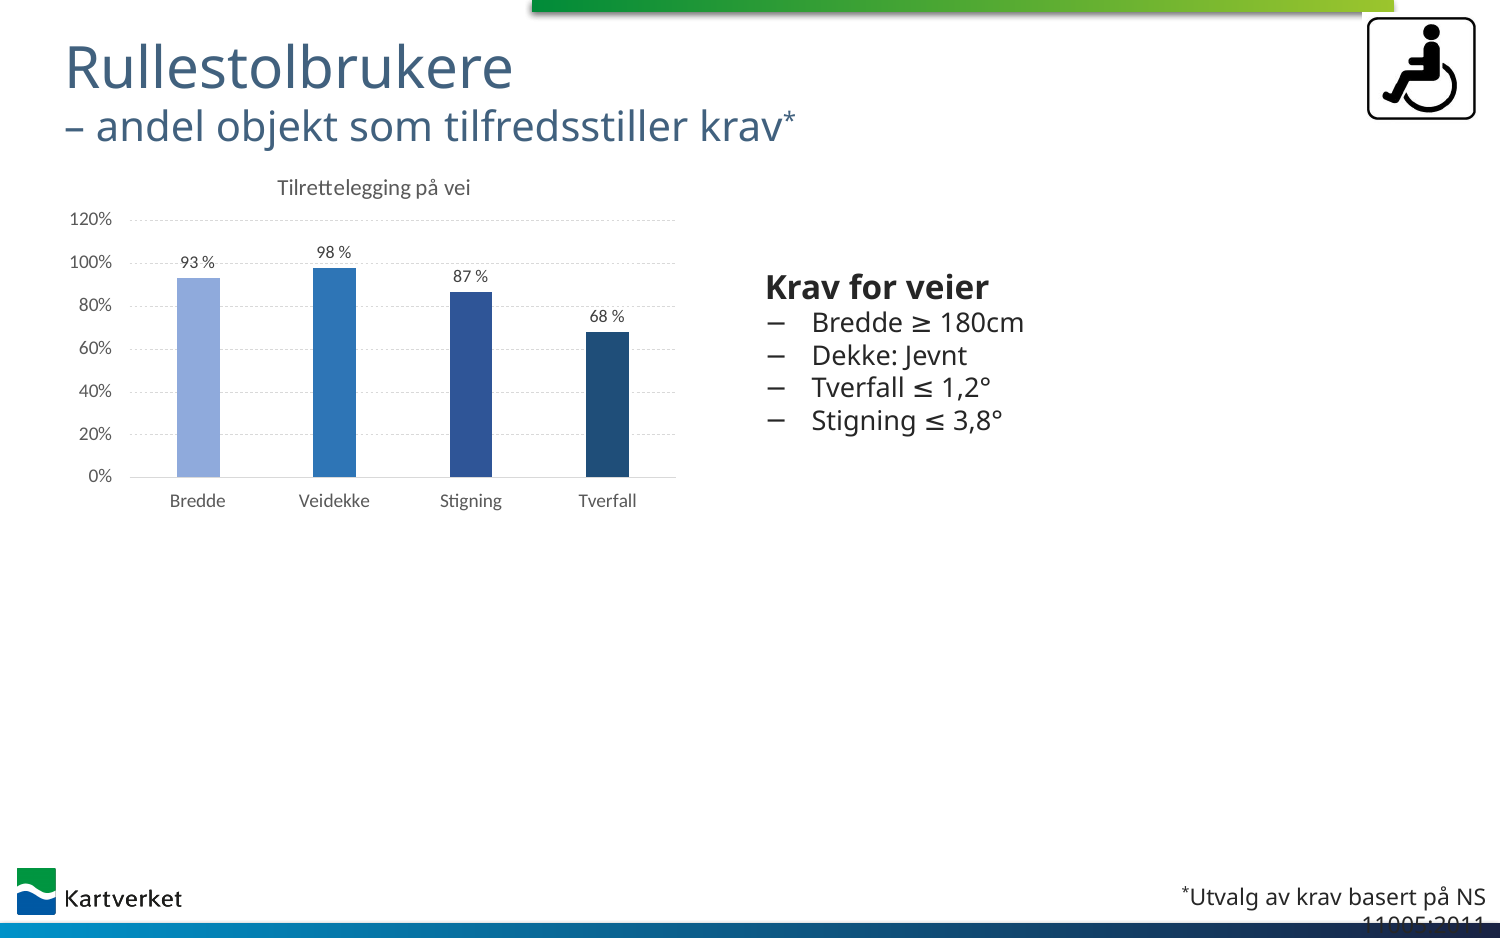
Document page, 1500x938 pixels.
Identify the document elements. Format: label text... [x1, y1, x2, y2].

picture [1362, 12, 1481, 126]
text_box Krav for veier Bredde ≥ 180cm Dekke: Jevnt Tverfall ≤ 1,2° Stigning ≤ 3,8° [750, 258, 1234, 444]
picture [62, 166, 687, 519]
text_box Rullestolbrukere – andel objekt som tilfredsstiller krav* [49, 25, 1431, 158]
text_box *Utvalg av krav basert på NS 11005:2011 [1068, 873, 1500, 938]
